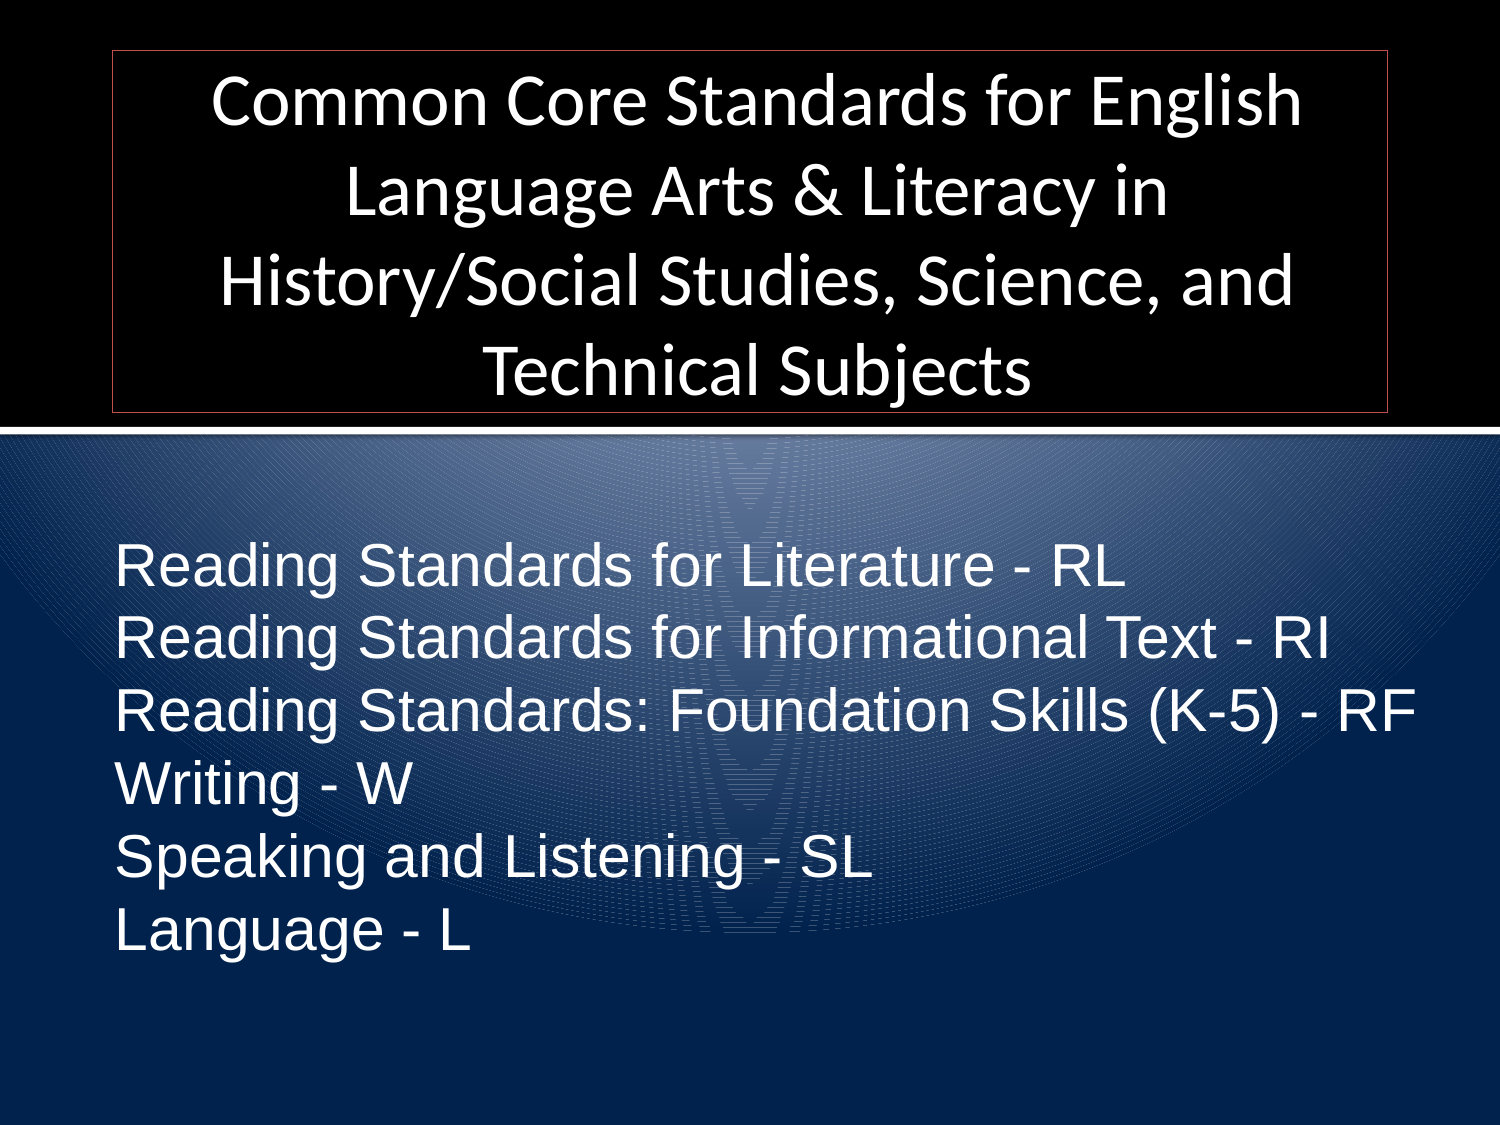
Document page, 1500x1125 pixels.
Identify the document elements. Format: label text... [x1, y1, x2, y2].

list Common Core Standards for English Language Arts & Literacy in History/Social Studies, Science, and Technical Subjects [112, 50, 1388, 413]
title Reading Standards for Literature - RL Reading Standards for Informational Text - RI Reading Standards: Foundation Skills (K-5) - RF Writing - W Speaking and Listening - SL Language - L [99, 512, 1438, 963]
